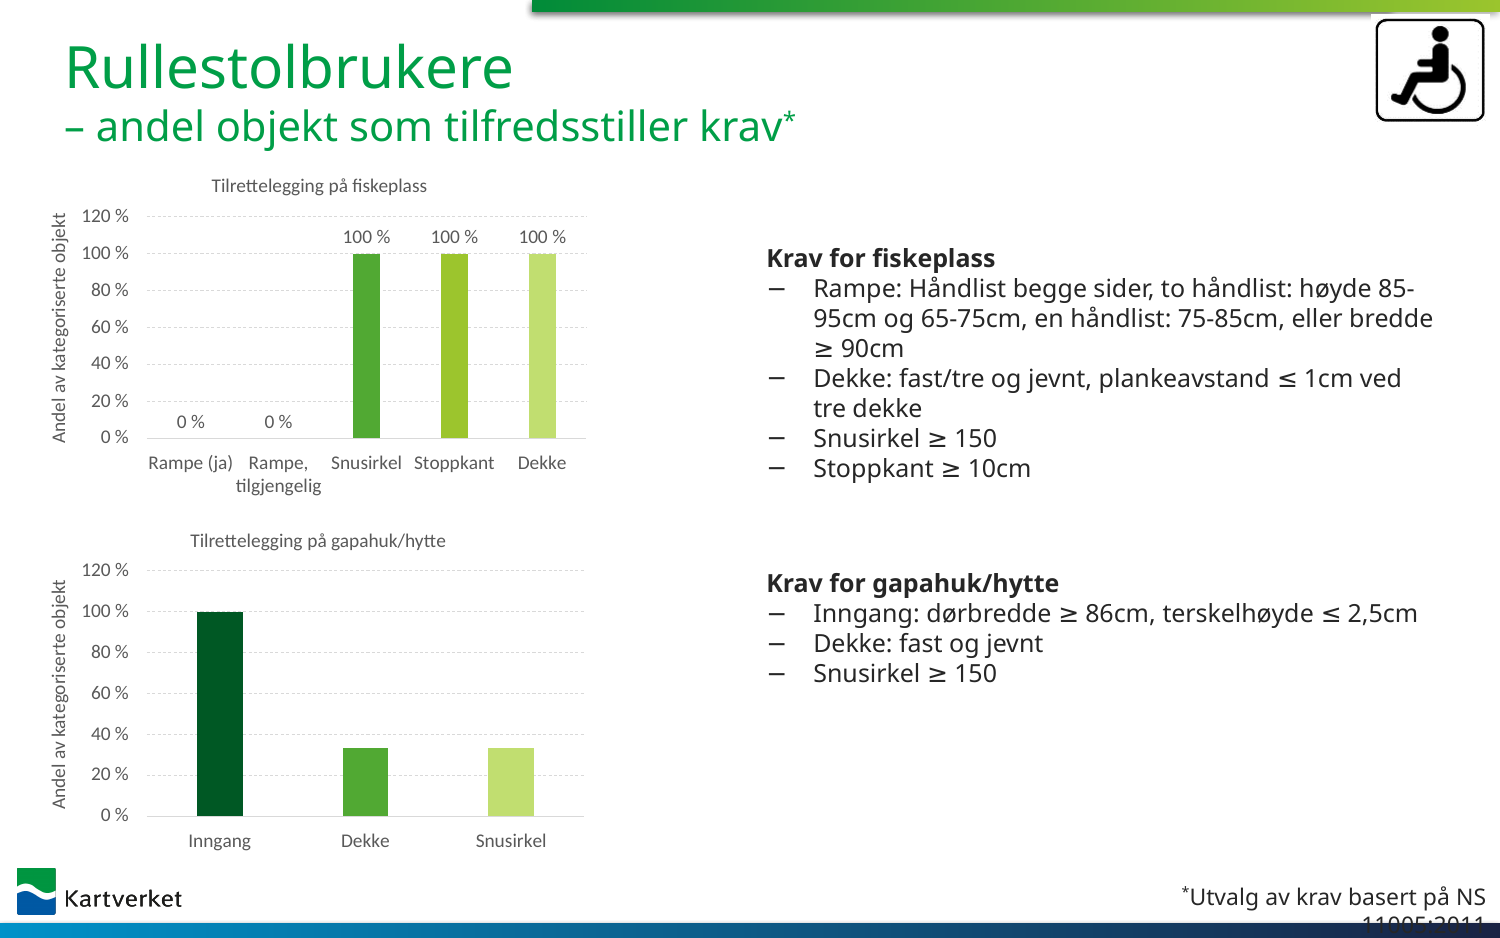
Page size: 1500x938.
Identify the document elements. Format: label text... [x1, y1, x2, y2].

text_box *Utvalg av krav basert på NS 11005:2011 [1068, 873, 1500, 938]
text_box Rullestolbrukere – andel objekt som tilfredsstiller krav* [49, 29, 1431, 158]
picture [41, 166, 598, 505]
picture [1371, 13, 1491, 127]
text_box Krav for fiskeplass Rampe: Håndlist begge sider, to håndlist: høyde 85-95cm og 65-75cm, en håndlist: 75-85cm, eller bredde ≥ 90cm Dekke: fast/tre og jevnt, plankeavstand ≤ 1cm ved tre dekke Snusirkel ≥ 150 Stoppkant ≥ 10cm [751, 235, 1452, 490]
text_box Krav for gapahuk/hytte Inngang: dørbredde ≥ 86cm, terskelhøyde ≤ 2,5cm Dekke: fast og jevnt Snusirkel ≥ 150 [751, 560, 1452, 695]
picture [41, 520, 596, 859]
